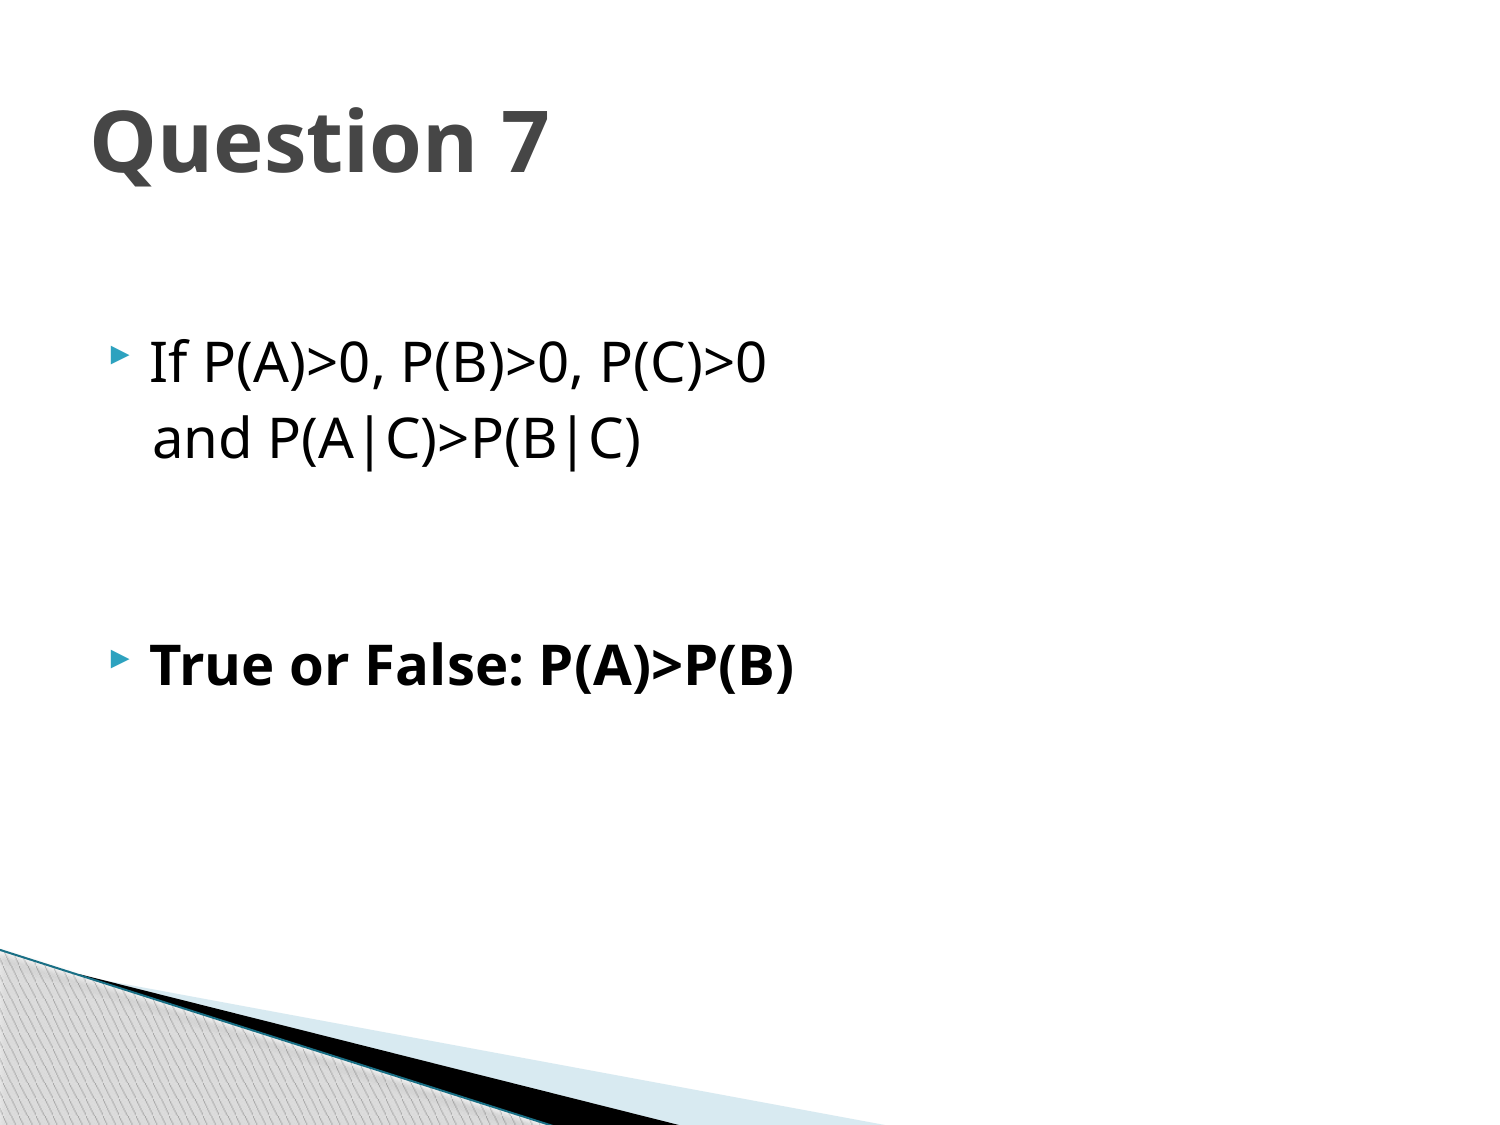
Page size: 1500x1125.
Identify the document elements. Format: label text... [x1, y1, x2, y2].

title Question 7 [75, 45, 1425, 233]
list If P(A)>0, P(B)>0, P(C)>0 and P(A|C)>P(B|C) True or False: P(A)>P(B) [75, 243, 1425, 986]
